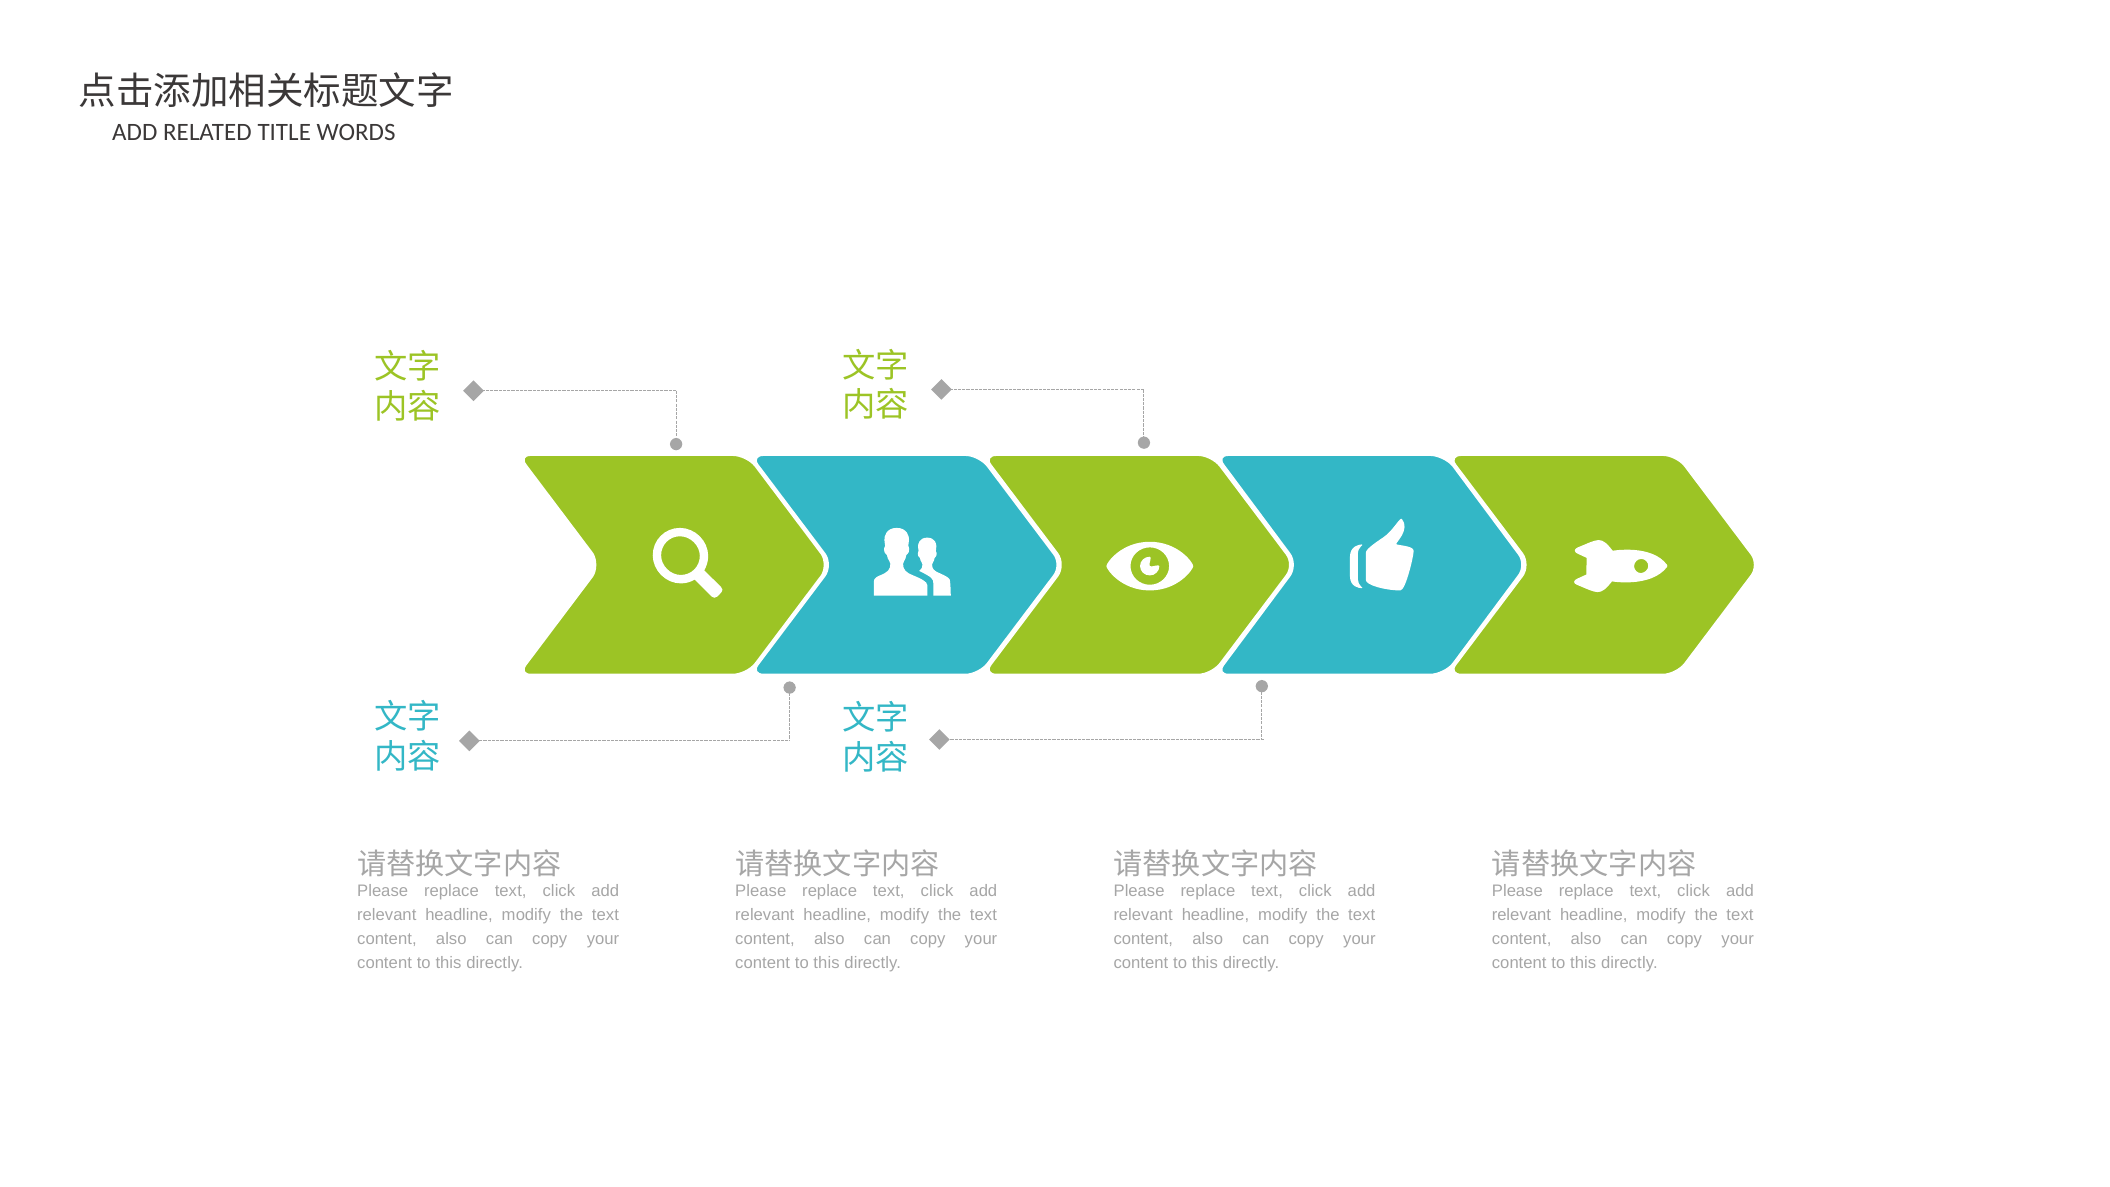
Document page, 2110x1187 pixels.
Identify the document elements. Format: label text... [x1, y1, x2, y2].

text_box 请替换文字内容 [1491, 838, 1704, 876]
text_box 请替换文字内容 [356, 838, 570, 876]
text_box 请替换文字内容 [735, 838, 948, 876]
text_box Please replace text, click add relevant headline, modify the text content, also can copy your content to this directly. [356, 876, 620, 972]
text_box 请替换文字内容 [1113, 838, 1326, 876]
text_box 文字内容 [366, 695, 449, 775]
text_box 文字内容 [834, 695, 917, 776]
text_box ADD RELATED TITLE WORDS [96, 107, 413, 154]
text_box 文字内容 [834, 343, 917, 424]
text_box Please replace text, click add relevant headline, modify the text content, also can copy your content to this directly. [1491, 876, 1755, 972]
text_box Please replace text, click add relevant headline, modify the text content, also can copy your content to this directly. [735, 876, 998, 972]
text_box Please replace text, click add relevant headline, modify the text content, also can copy your content to this directly. [1113, 876, 1376, 972]
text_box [520, 454, 1757, 676]
text_box 点击添加相关标题文字 [62, 59, 470, 121]
text_box 文字内容 [366, 345, 449, 426]
